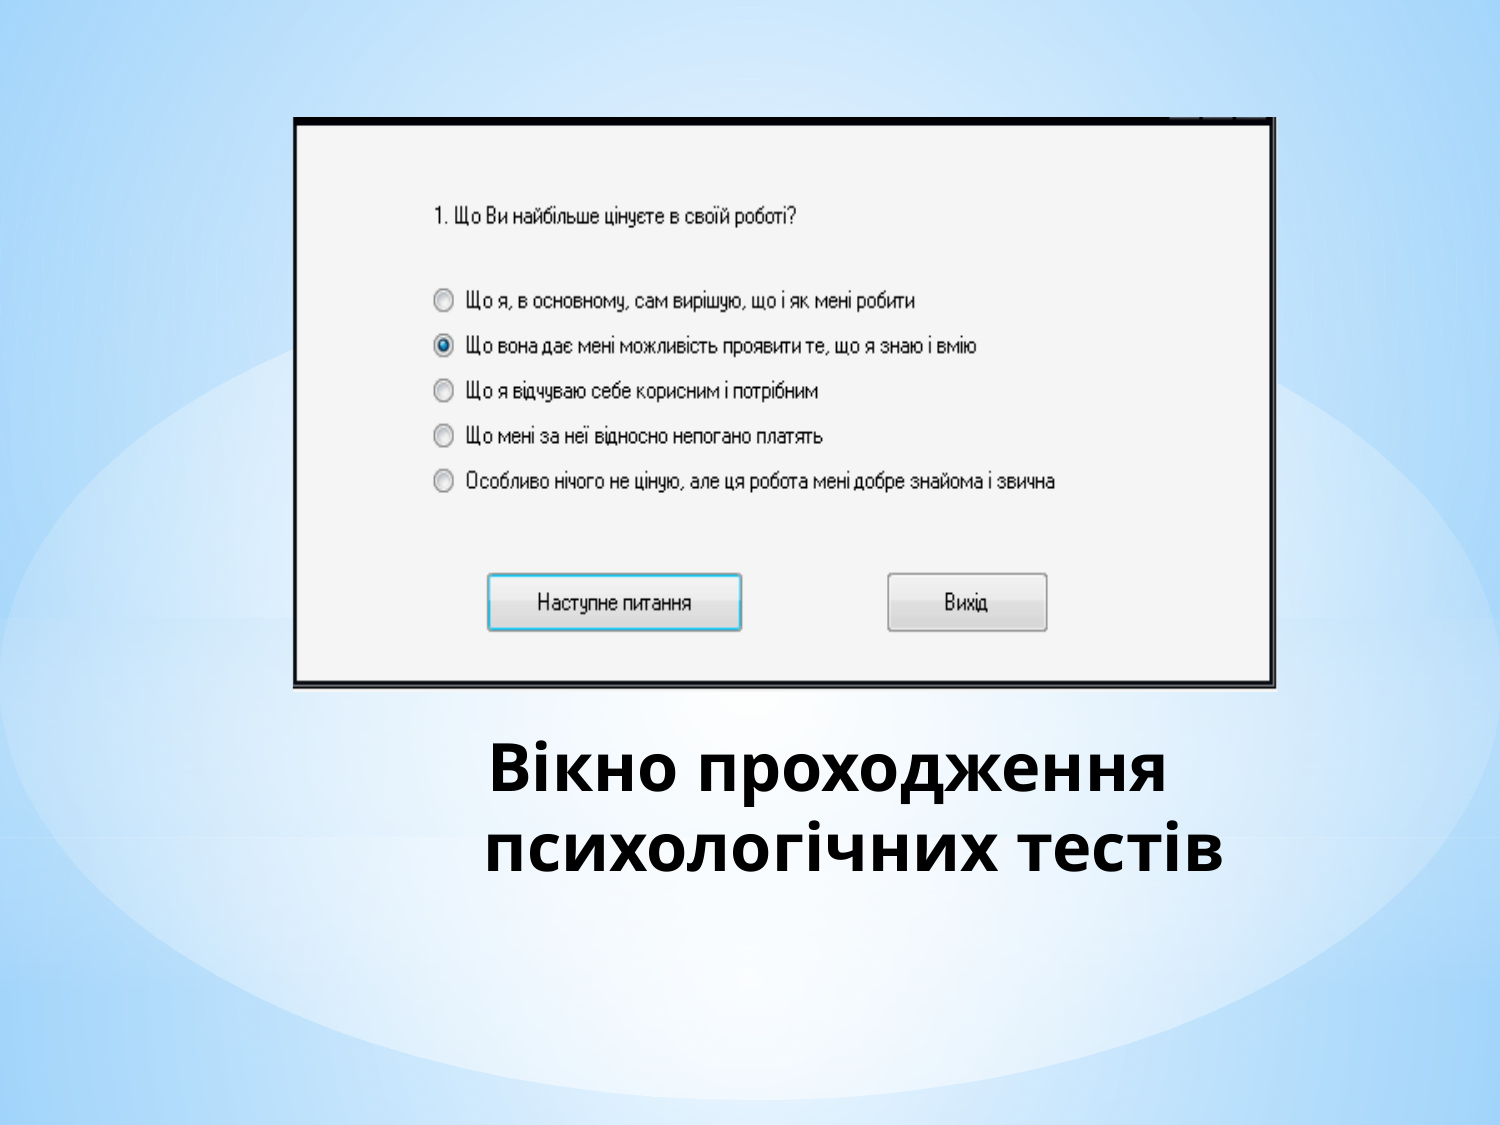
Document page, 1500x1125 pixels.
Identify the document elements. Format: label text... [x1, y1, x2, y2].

title Вікно проходження психологічних тестів [294, 717, 1363, 905]
picture [292, 116, 1278, 692]
